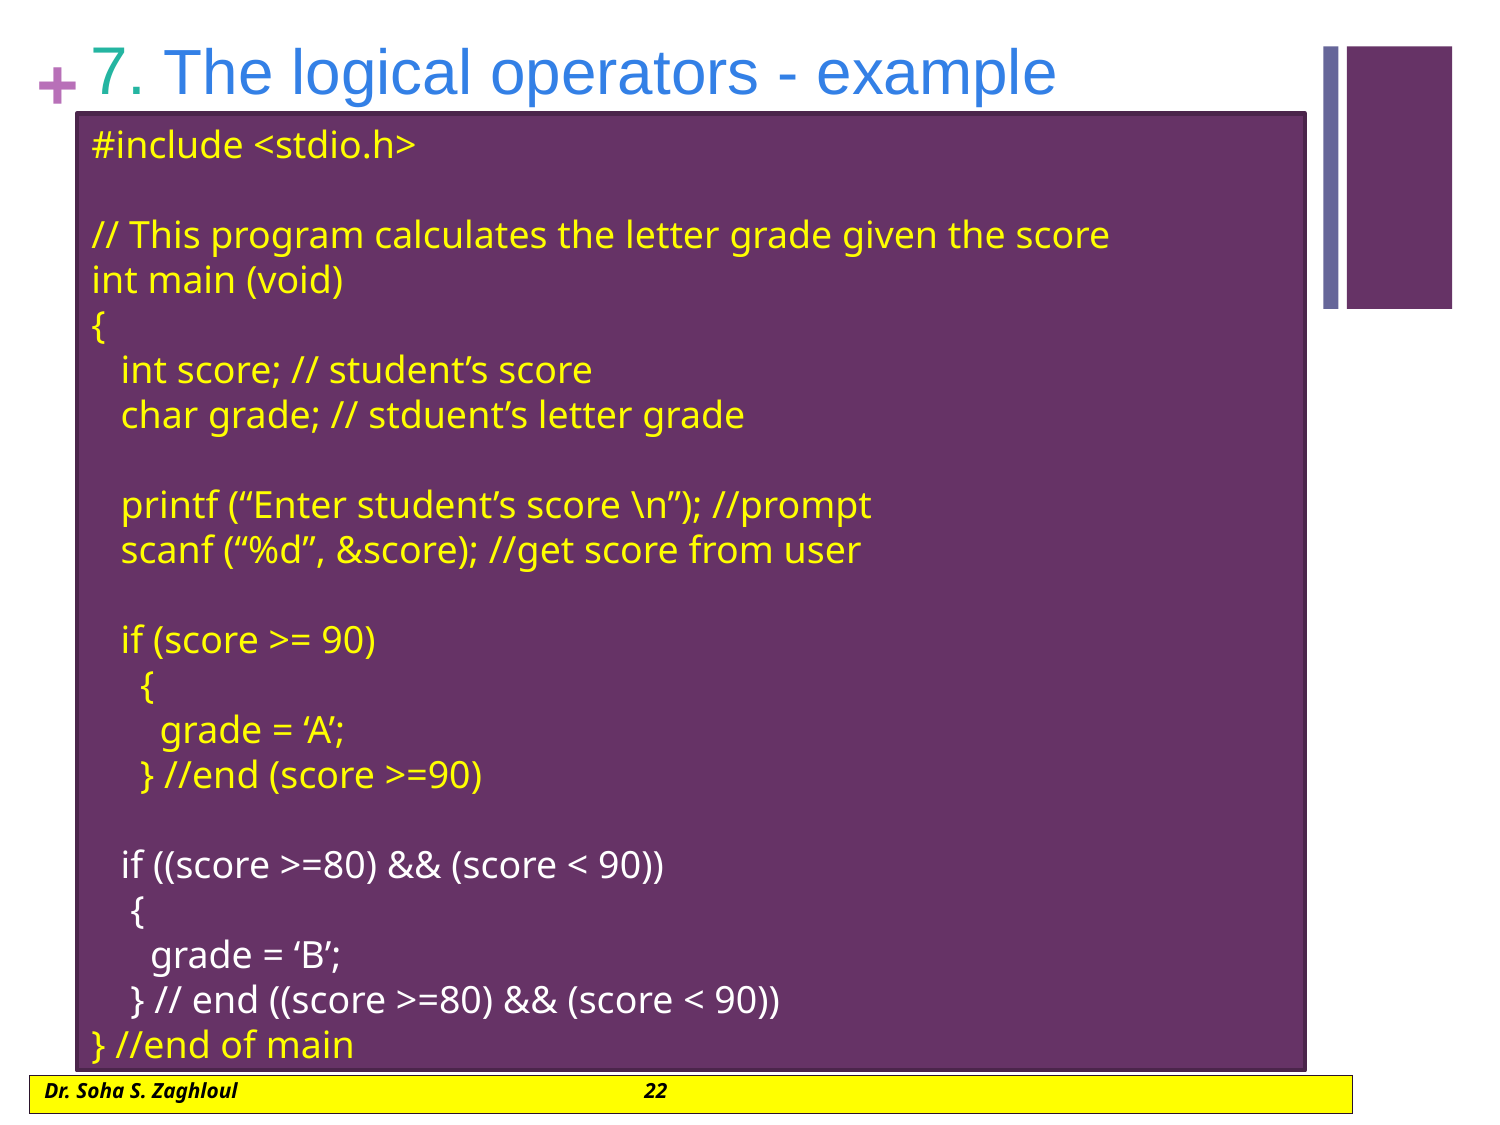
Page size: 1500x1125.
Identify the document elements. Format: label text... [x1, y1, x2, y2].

text_box Dr. Soha S. Zaghloul 22 [29, 1075, 1353, 1114]
title 7. The logical operators - example [75, 19, 1459, 116]
text_box #include <stdio.h> // This program calculates the letter grade given the score int main (void) { int score; // student’s score char grade; // stduent’s letter grade printf (“Enter student’s score \n”); //prompt scanf (“%d”, &score); //get score from user if (score >= 90) { grade = ‘A’; } //end (score >=90) if ((score >=80) && (score < 90)) { grade = ‘B’; } // end ((score >=80) && (score < 90)) } //end of main [75, 111, 1307, 1072]
